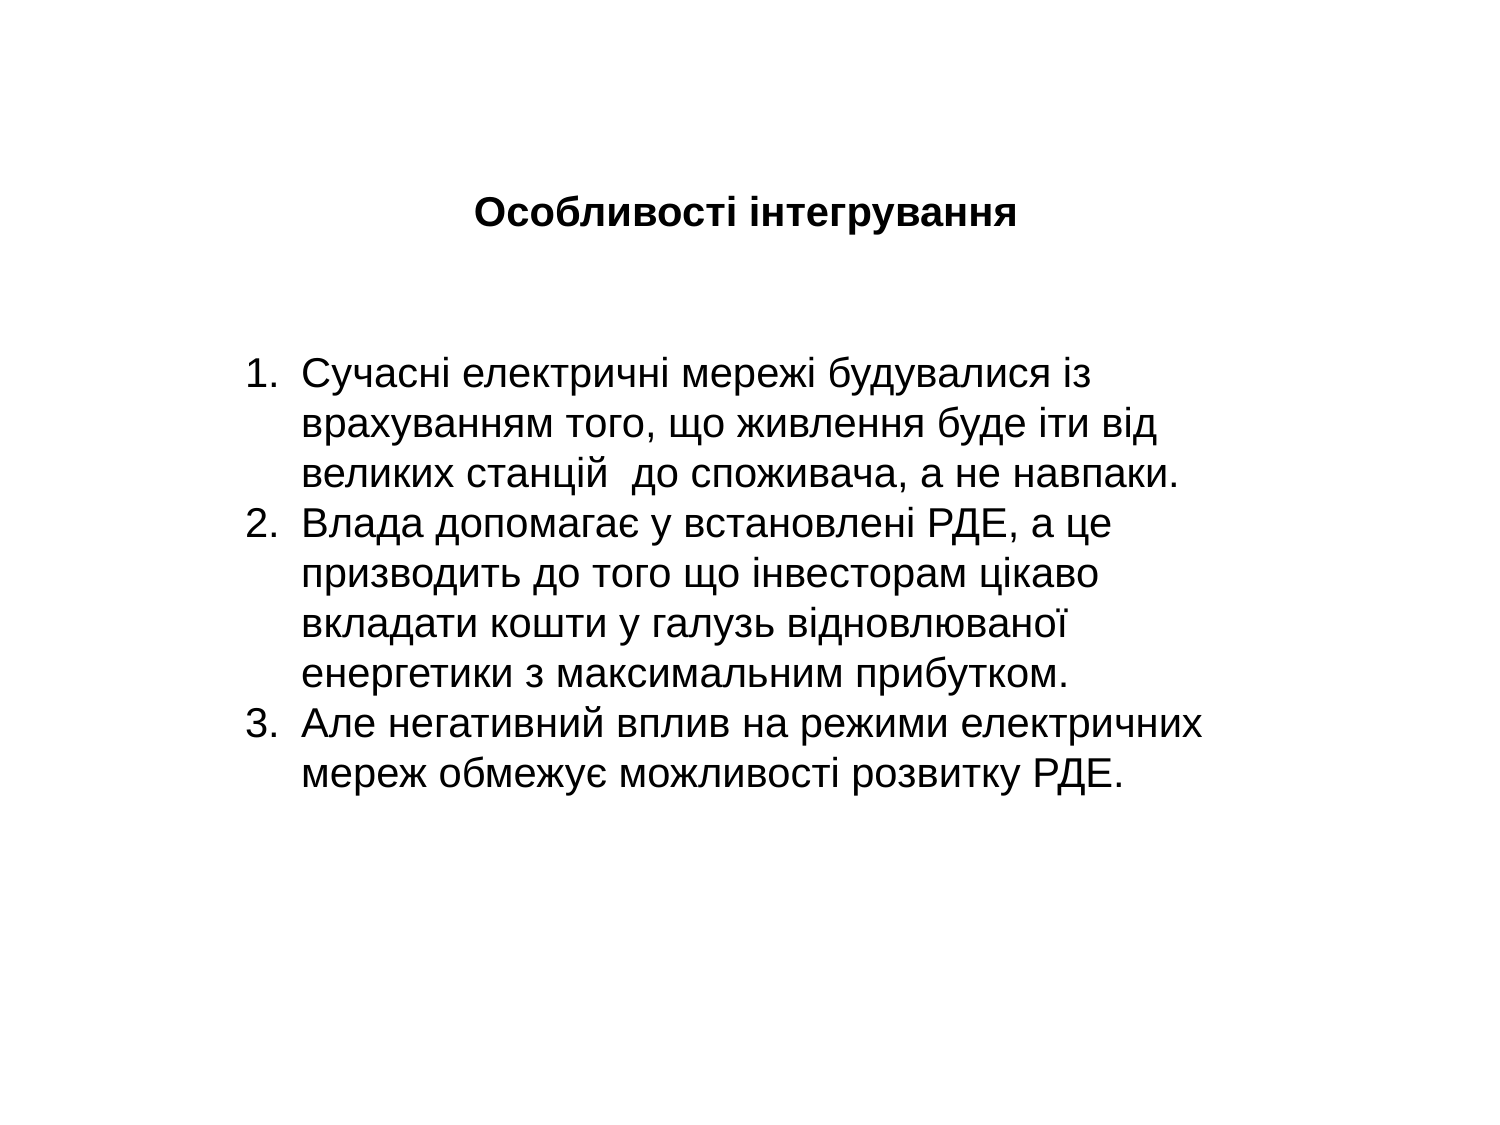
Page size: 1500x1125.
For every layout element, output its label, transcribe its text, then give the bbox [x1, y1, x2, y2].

title Особливості інтегрування [76, 113, 1428, 302]
text_box Сучасні електричні мережі будувалися із врахуванням того, що живлення буде іти від великих станцій до споживача, а не навпаки. Влада допомагає у встановлені РДЕ, а це призводить до того що інвесторам цікаво вкладати кошти у галузь відновлюваної енергетики з максимальним прибутком. Але негативний вплив на режими електричних мереж обмежує можливості розвитку РДЕ. [230, 338, 1235, 903]
